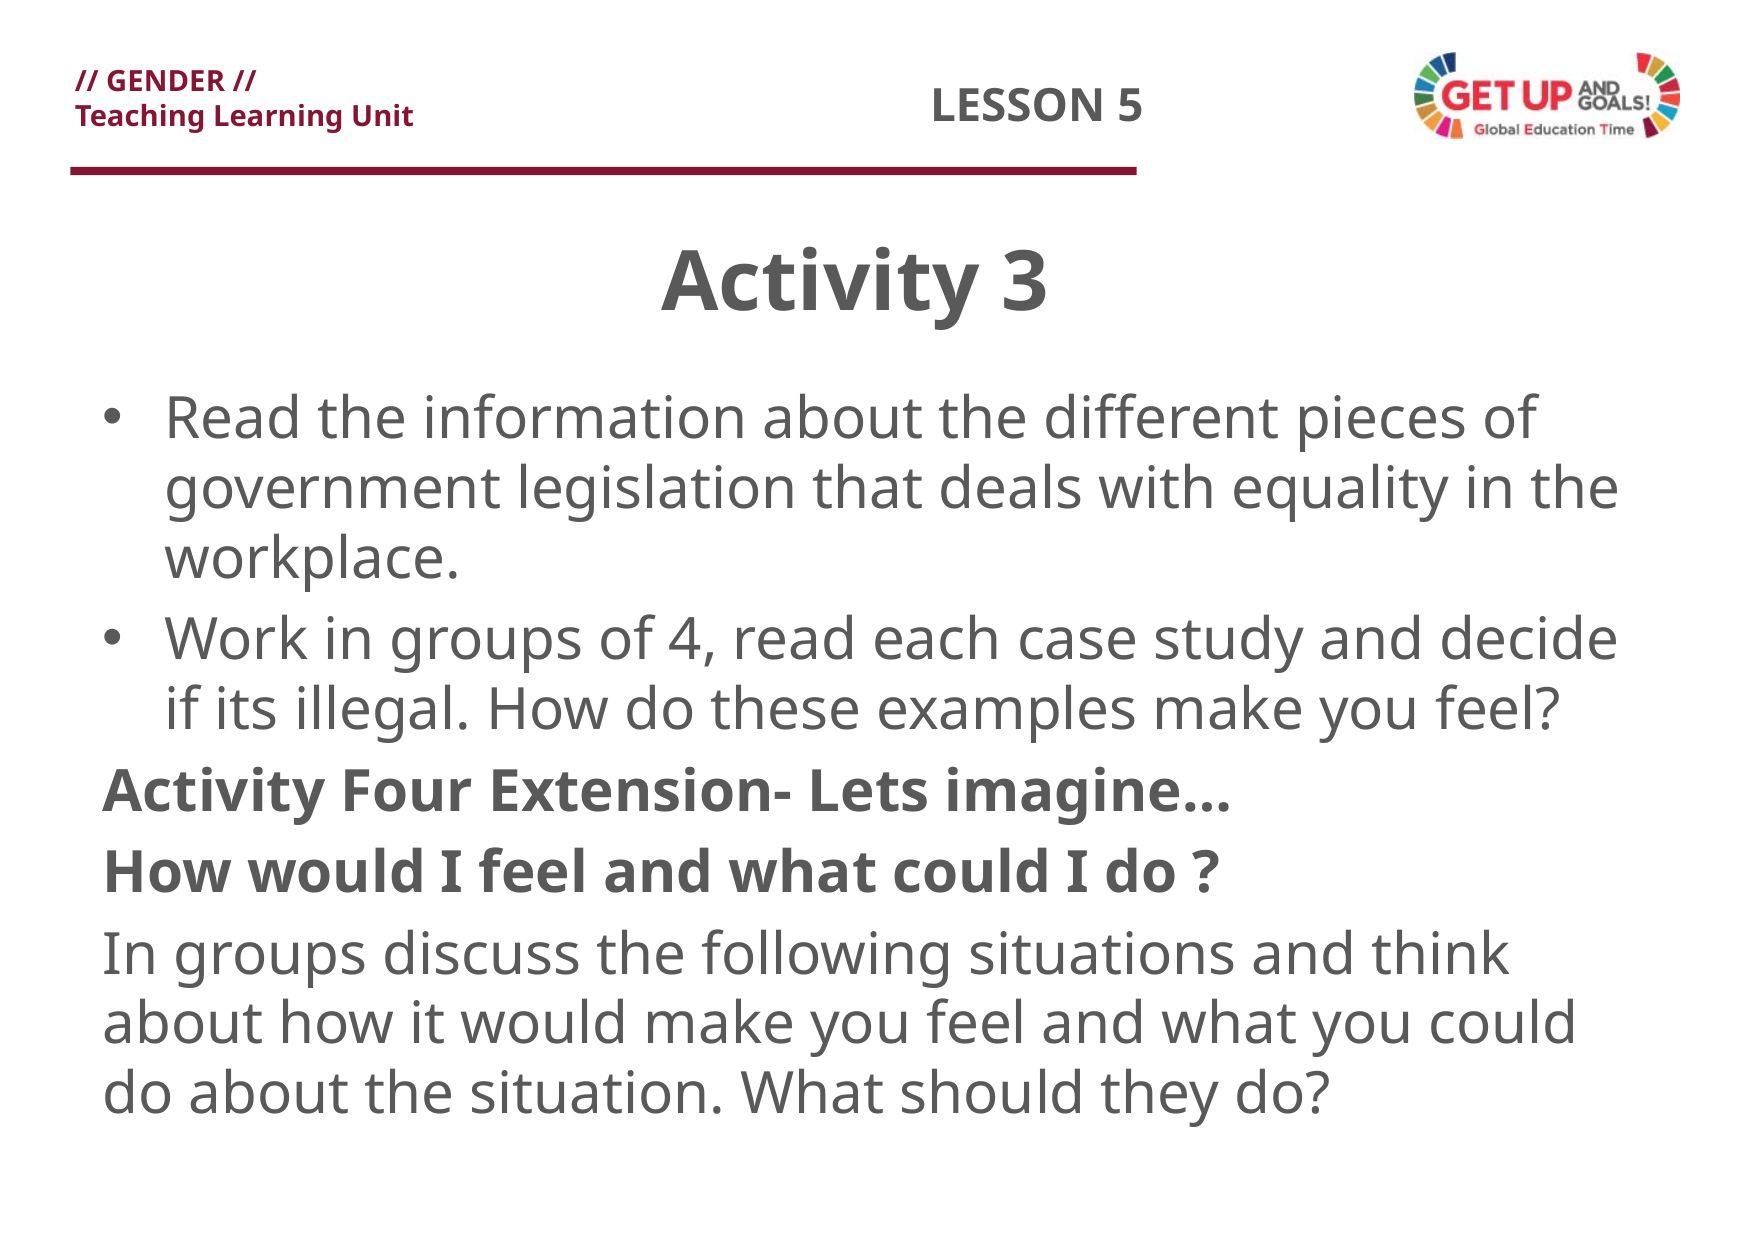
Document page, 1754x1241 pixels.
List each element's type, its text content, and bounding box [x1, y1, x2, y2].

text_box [59, 47, 1680, 176]
list Read the information about the different pieces of government legislation that deals with equality in the workplace. Work in groups of 4, read each case study and decide if its illegal. How do these examples make you feel? Activity Four Extension- Lets imagine… How would I feel and what could I do ? In groups discuss the following situations and think about how it would make you feel and what you could do about the situation. What should they do? [87, 372, 1667, 1191]
title Activity 3 [87, 187, 1667, 372]
